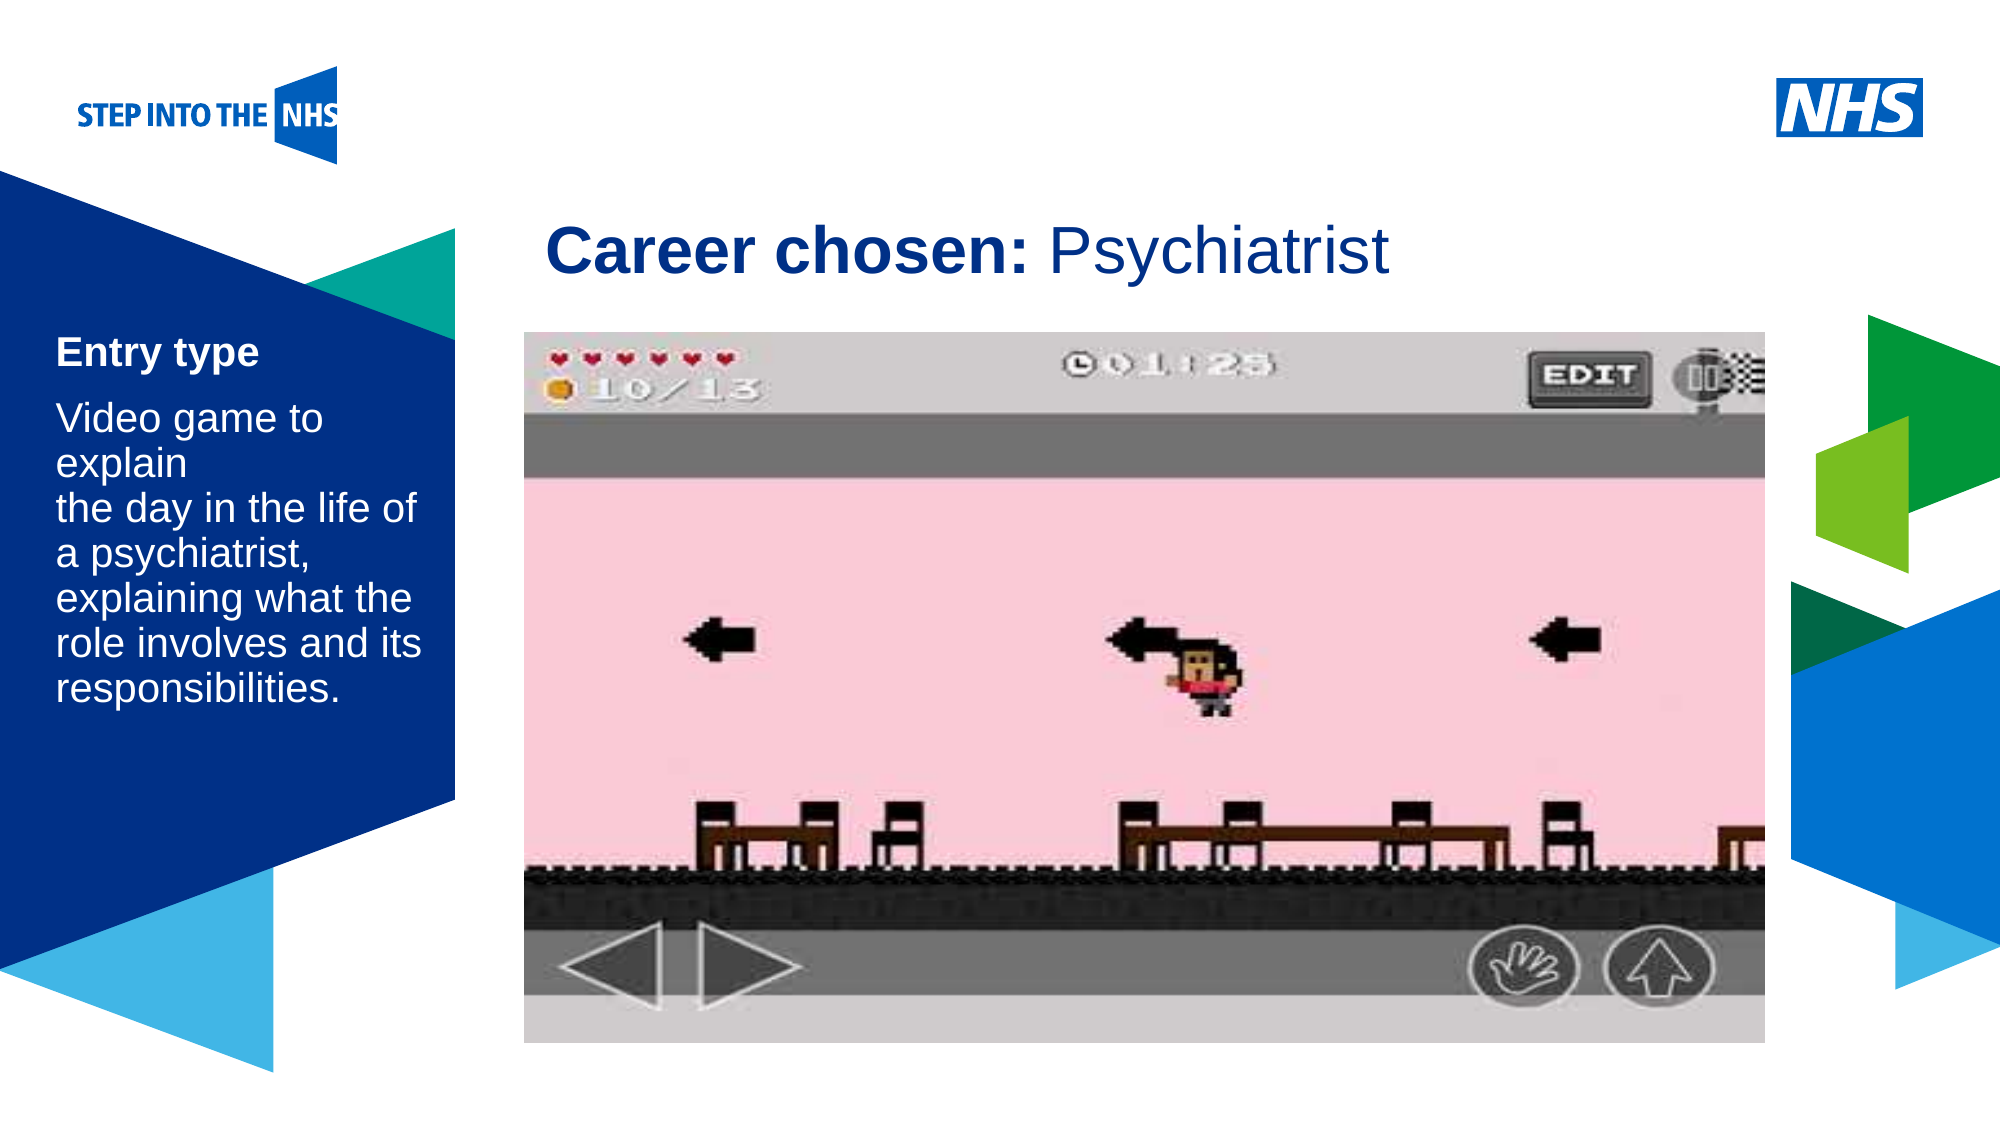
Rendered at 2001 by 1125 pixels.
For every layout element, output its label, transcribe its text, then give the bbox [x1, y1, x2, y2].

text_box Entry type Video game to explain the day in the life of a psychiatrist, explaining what the role involves and its responsibilities. [55, 311, 425, 778]
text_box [523, 331, 1766, 1043]
title Career chosen: Psychiatrist [545, 216, 1767, 306]
